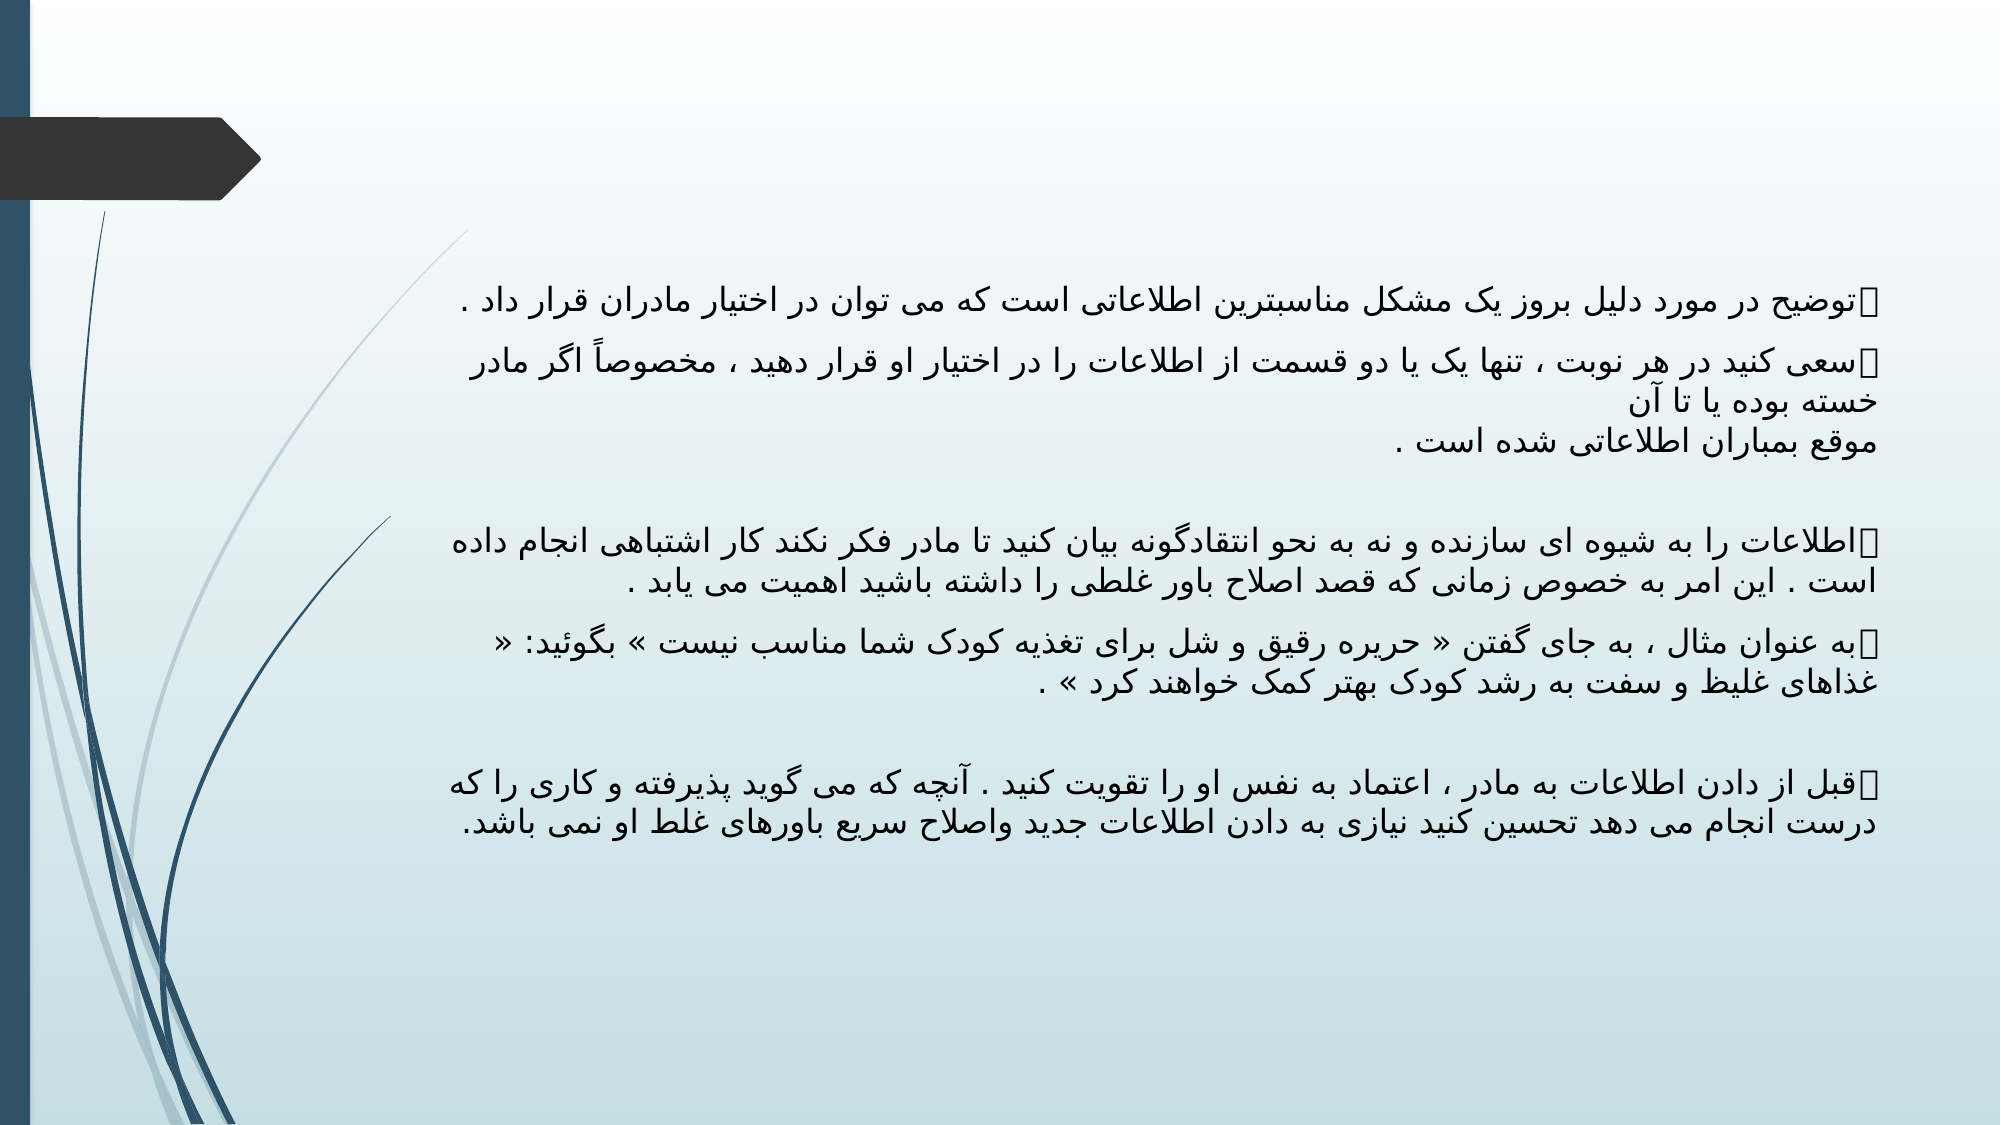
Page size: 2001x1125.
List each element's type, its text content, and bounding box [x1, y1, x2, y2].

list توضیح در مورد دلیل بروز یک مشکل مناسبترین اطلاعاتی است که می توان در اختیار مادران قرار داد . سعی کنید در هر نوبت ، تنها یک یا دو قسمت از اطلاعات را در اختیار او قرار دهید ، مخصوصاً اگر مادر خسته بوده یا تا آن موقع بمباران اطلاعاتی شده است . اطلاعات را به شیوه ای سازنده و نه به نحو انتقادگونه بیان کنید تا مادر فکر نکند کار اشتباهی انجام داده است . این امر به خصوص زمانی که قصد اصلاح باور غلطی را داشته باشید اهمیت می یابد . به عنوان مثال ، به جای گفتن « حریره رقیق و شل برای تغذیه کودک شما مناسب نیست » بگوئید: « غذاهای غلیظ و سفت به رشد کودک بهتر کمک خواهند کرد » . قبل از دادن اطلاعات به مادر ، اعتماد به نفس او را تقویت کنید . آنچه که می گوید پذیرفته و کاری را که درست انجام می دهد تحسین کنید نیازی به دادن اطلاعات جدید واصلاح سریع باورهای غلط او نمی باشد. [431, 270, 1895, 891]
